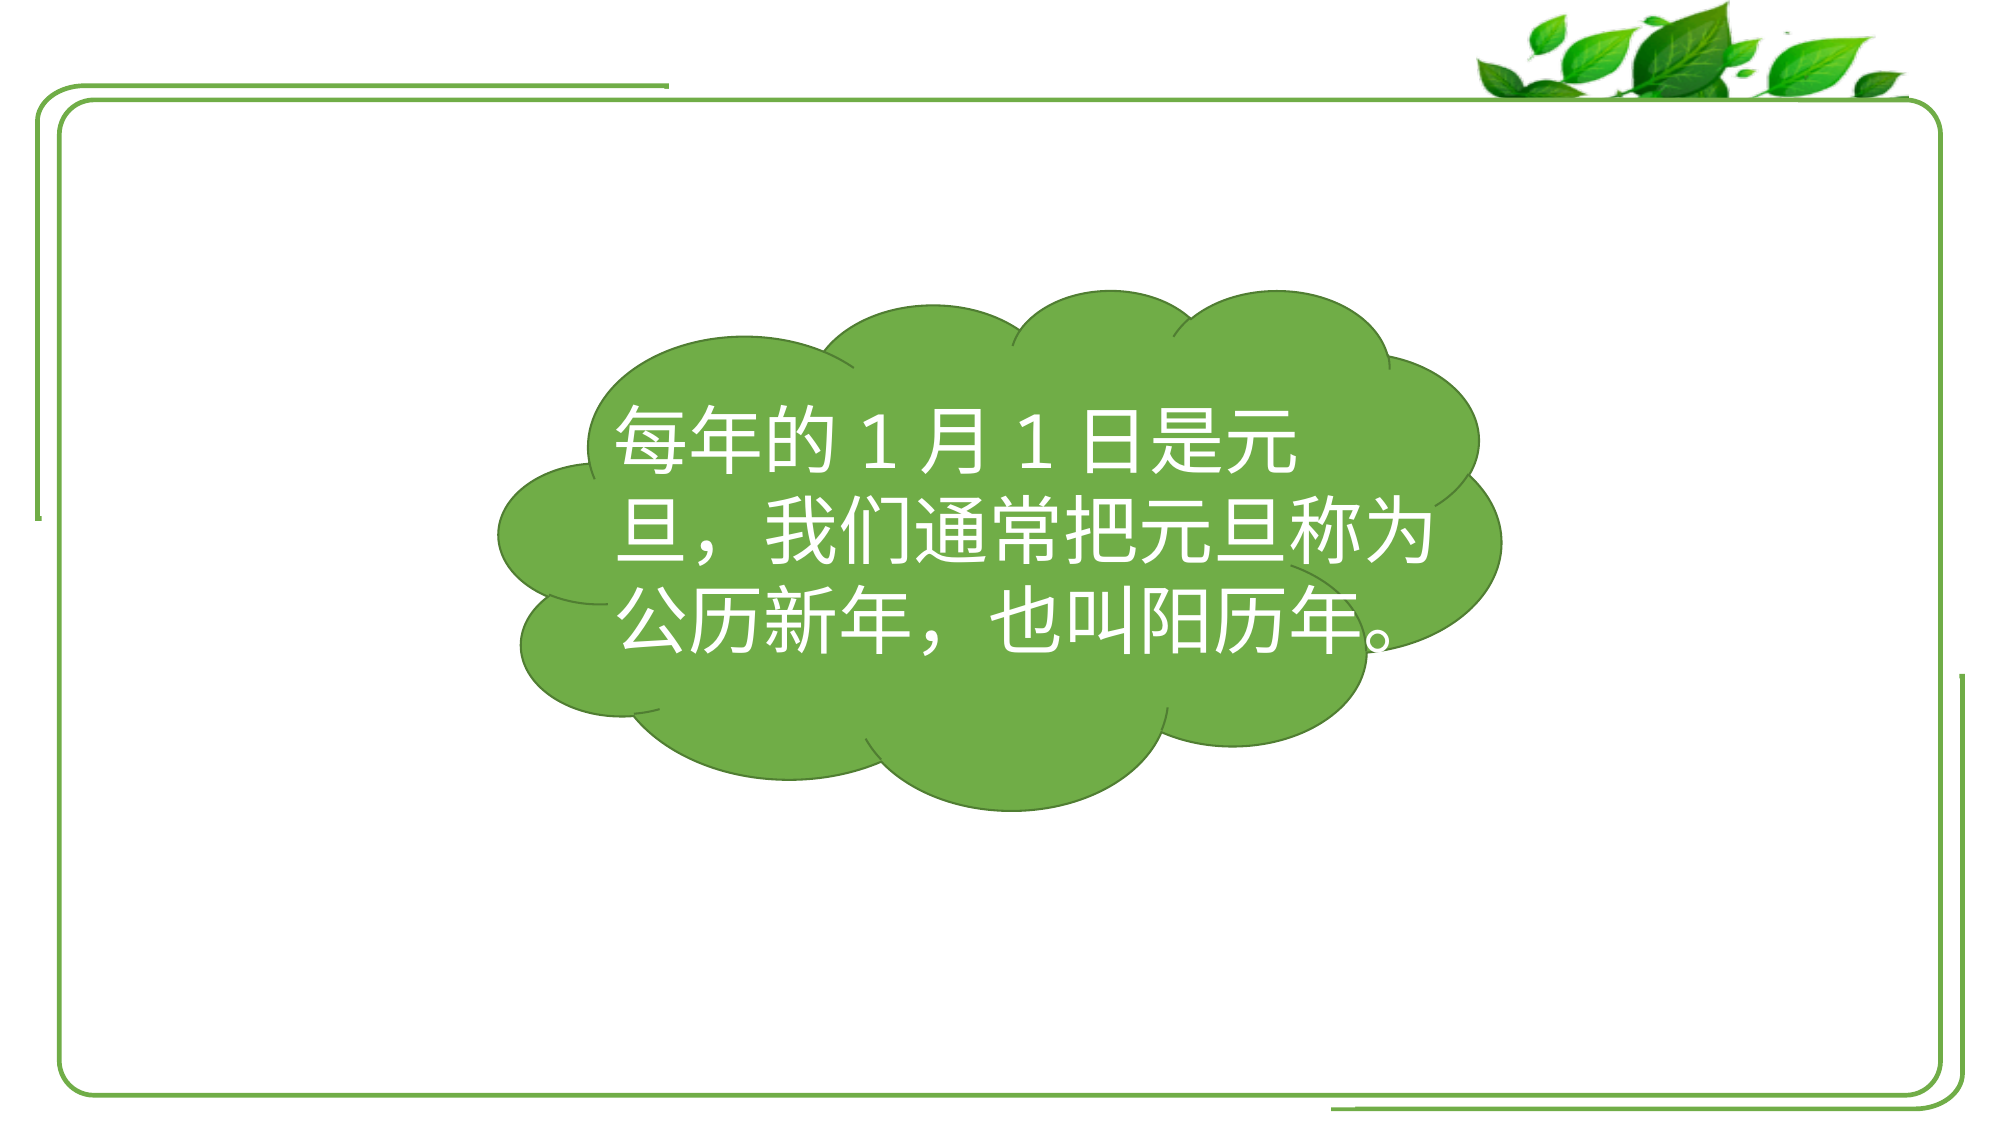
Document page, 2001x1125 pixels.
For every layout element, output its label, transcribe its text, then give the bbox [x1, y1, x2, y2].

picture [1476, 0, 1909, 97]
text_box [614, 290, 1452, 386]
text_box [1461, 395, 1502, 618]
text_box [498, 408, 1364, 811]
text_box 每年的1月1日是元旦，我们通常把元旦称为公历新年，也叫阳历年。 [598, 386, 1461, 672]
